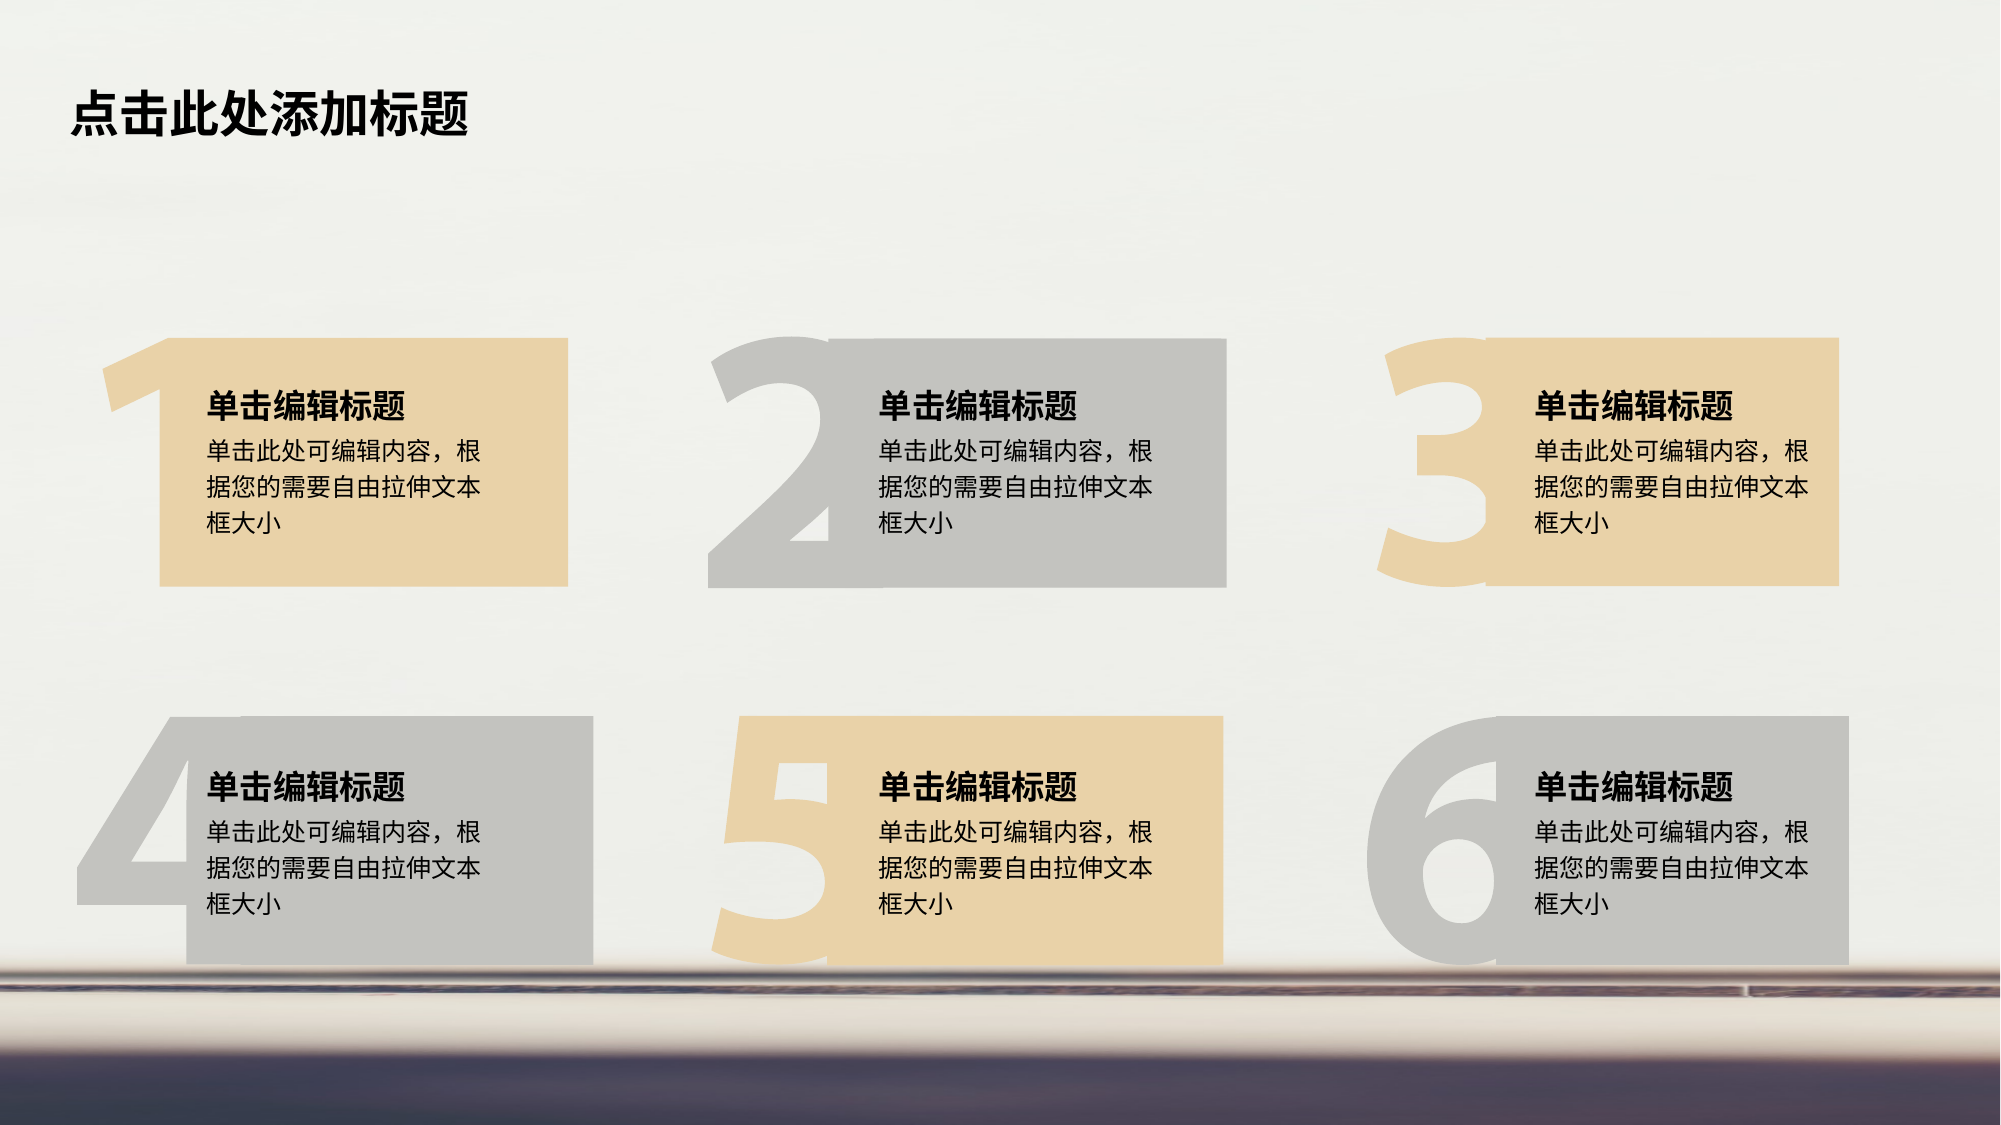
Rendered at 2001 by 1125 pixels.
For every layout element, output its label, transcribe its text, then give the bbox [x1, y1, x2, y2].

text_box 单击此处可编辑内容，根据您的需要自由拉伸文本框大小 [1534, 429, 1822, 538]
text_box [708, 336, 1227, 589]
text_box 单击编辑标题 [1534, 376, 1747, 425]
text_box 单击编辑标题 [1534, 758, 1747, 806]
text_box 单击编辑标题 [206, 758, 420, 806]
text_box [102, 337, 569, 587]
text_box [711, 715, 1224, 966]
text_box 点击此处添加标题 [55, 75, 507, 151]
text_box 单击编辑标题 [206, 376, 420, 425]
text_box 单击此处可编辑内容，根据您的需要自由拉伸文本框大小 [1534, 810, 1822, 919]
text_box [77, 716, 594, 965]
picture [0, 0, 2001, 1125]
text_box [1376, 337, 1840, 587]
text_box [1367, 716, 1849, 965]
text_box 单击此处可编辑内容，根据您的需要自由拉伸文本框大小 [206, 429, 495, 579]
text_box 单击此处可编辑内容，根据您的需要自由拉伸文本框大小 [206, 810, 495, 919]
